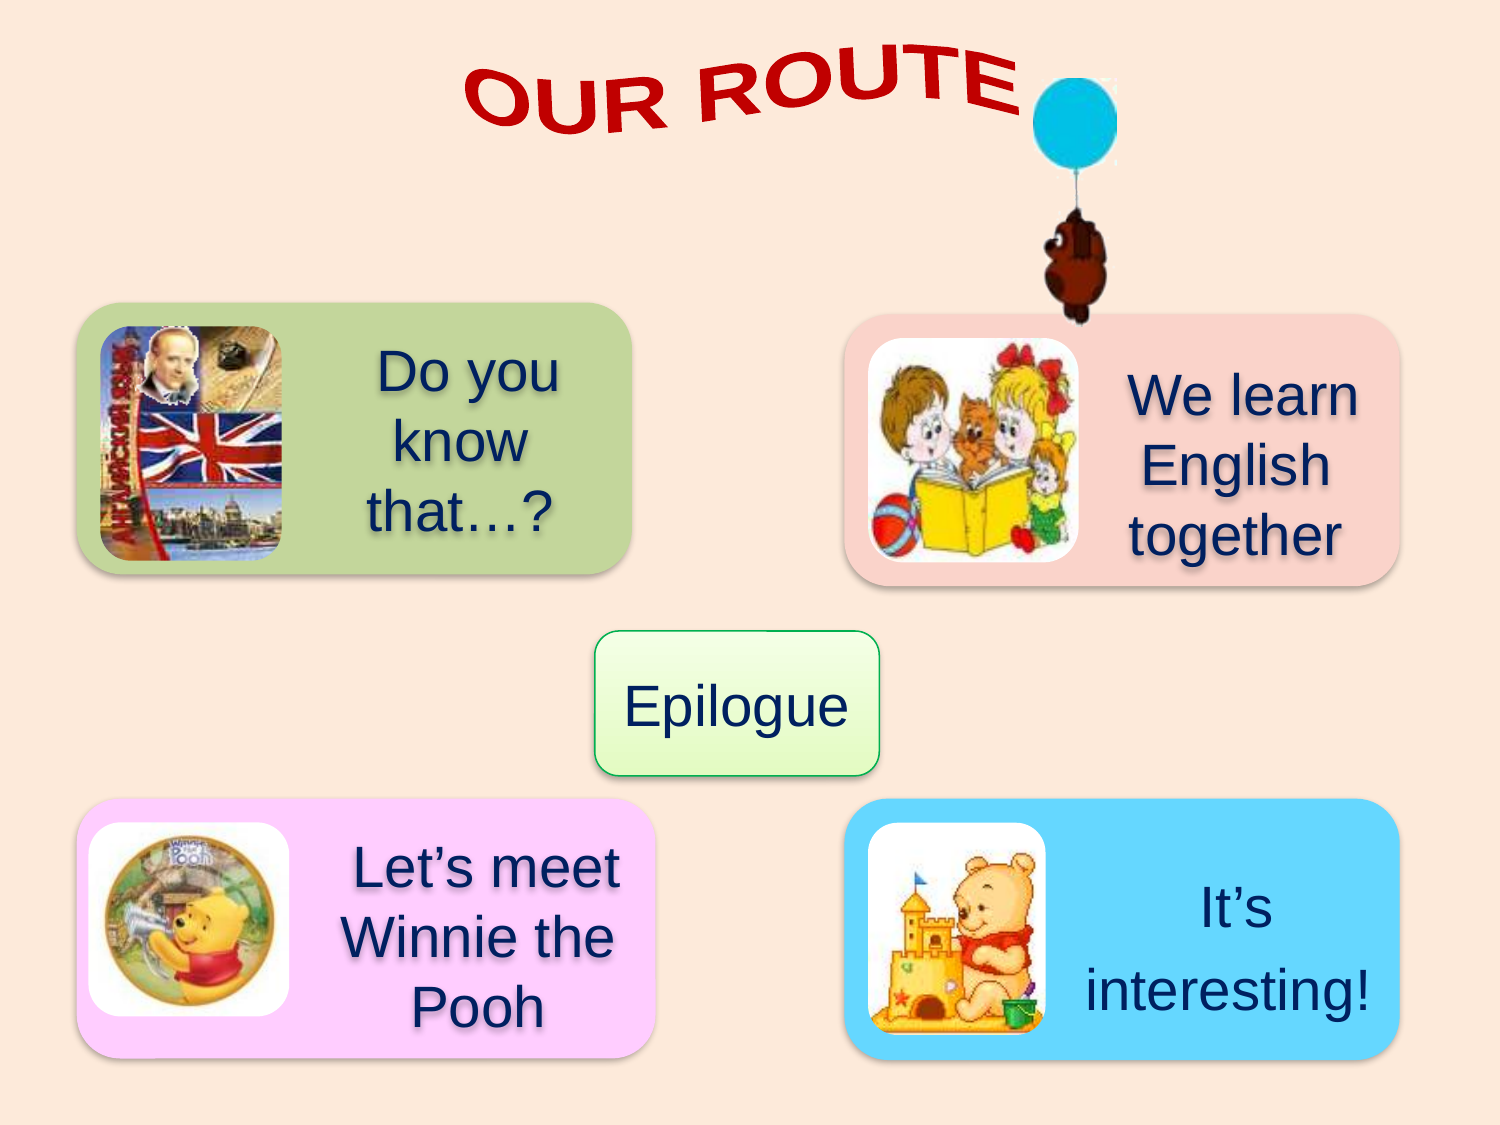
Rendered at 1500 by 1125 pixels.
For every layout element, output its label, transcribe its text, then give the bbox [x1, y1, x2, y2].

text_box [844, 314, 1433, 587]
picture [1033, 77, 1117, 327]
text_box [76, 302, 633, 575]
text_box Epilogue [593, 630, 881, 777]
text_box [76, 798, 680, 1059]
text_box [844, 798, 1400, 1061]
